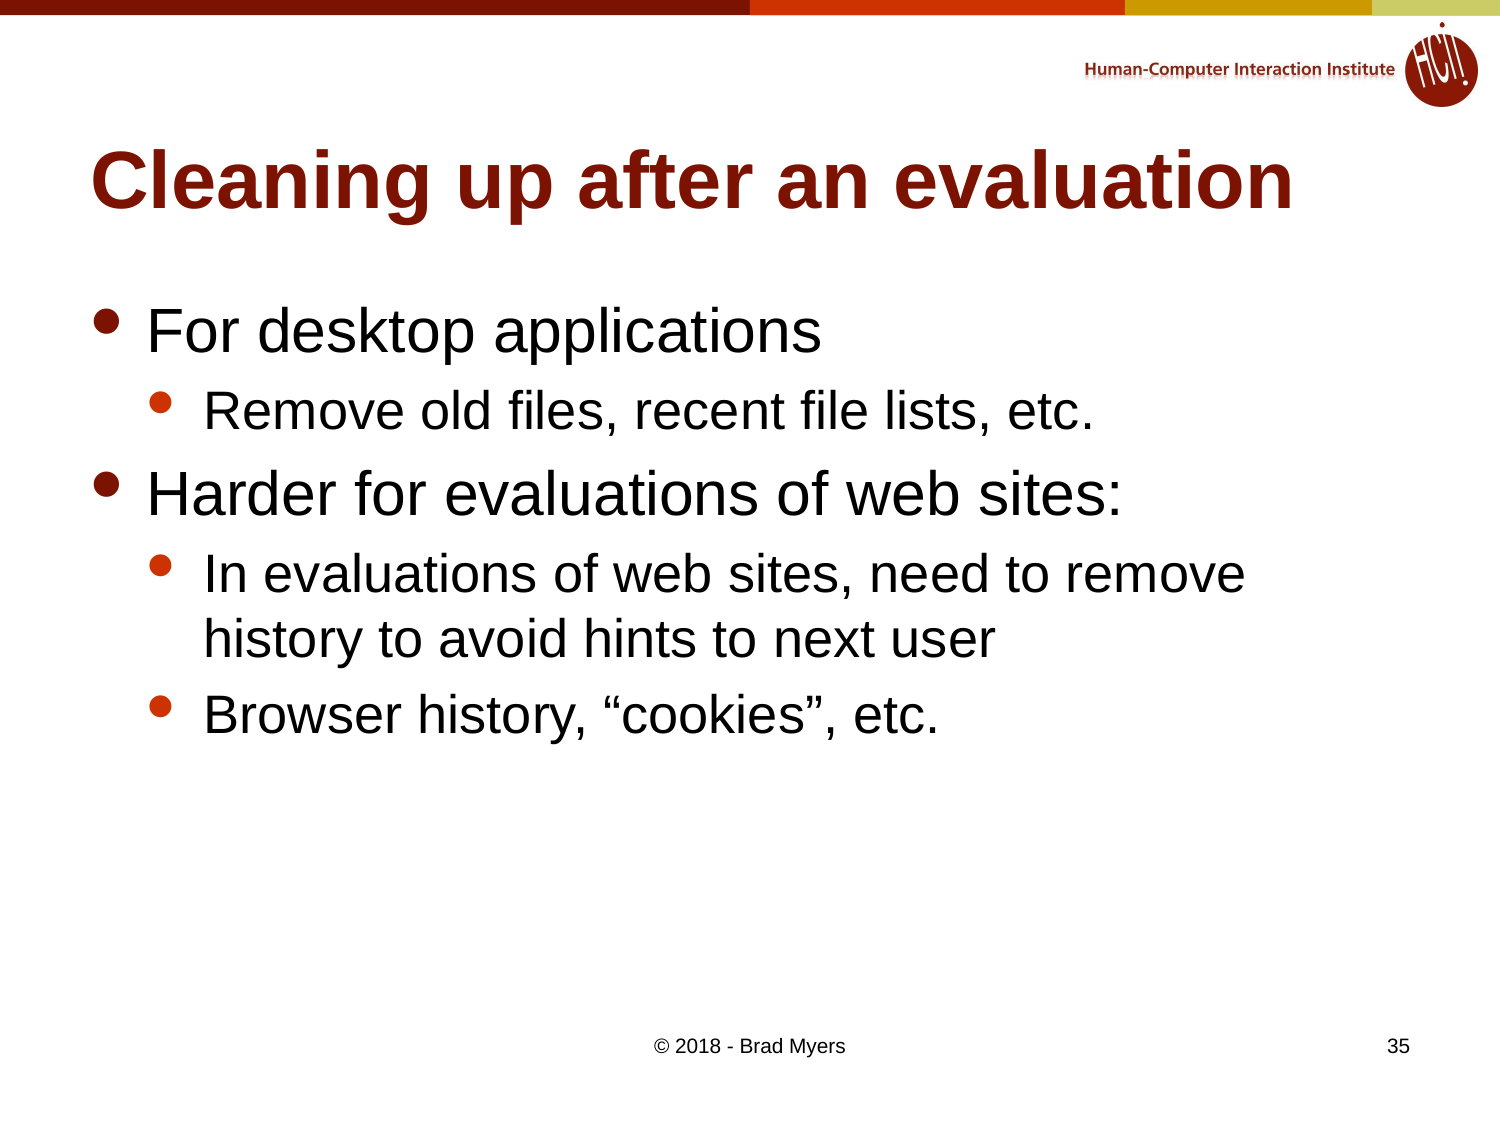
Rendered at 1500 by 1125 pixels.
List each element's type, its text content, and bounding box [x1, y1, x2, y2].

footer © 2018 - Brad Myers [512, 1024, 988, 1101]
picture [1426, 22, 1478, 107]
slide_number 35 [1074, 1024, 1426, 1101]
title Cleaning up after an evaluation [74, 19, 1426, 233]
list For desktop applications Remove old files, recent file lists, etc. Harder for evaluations of web sites: In evaluations of web sites, need to remove history to avoid hints to next user Browser history, “cookies”, etc. [74, 281, 1426, 1006]
